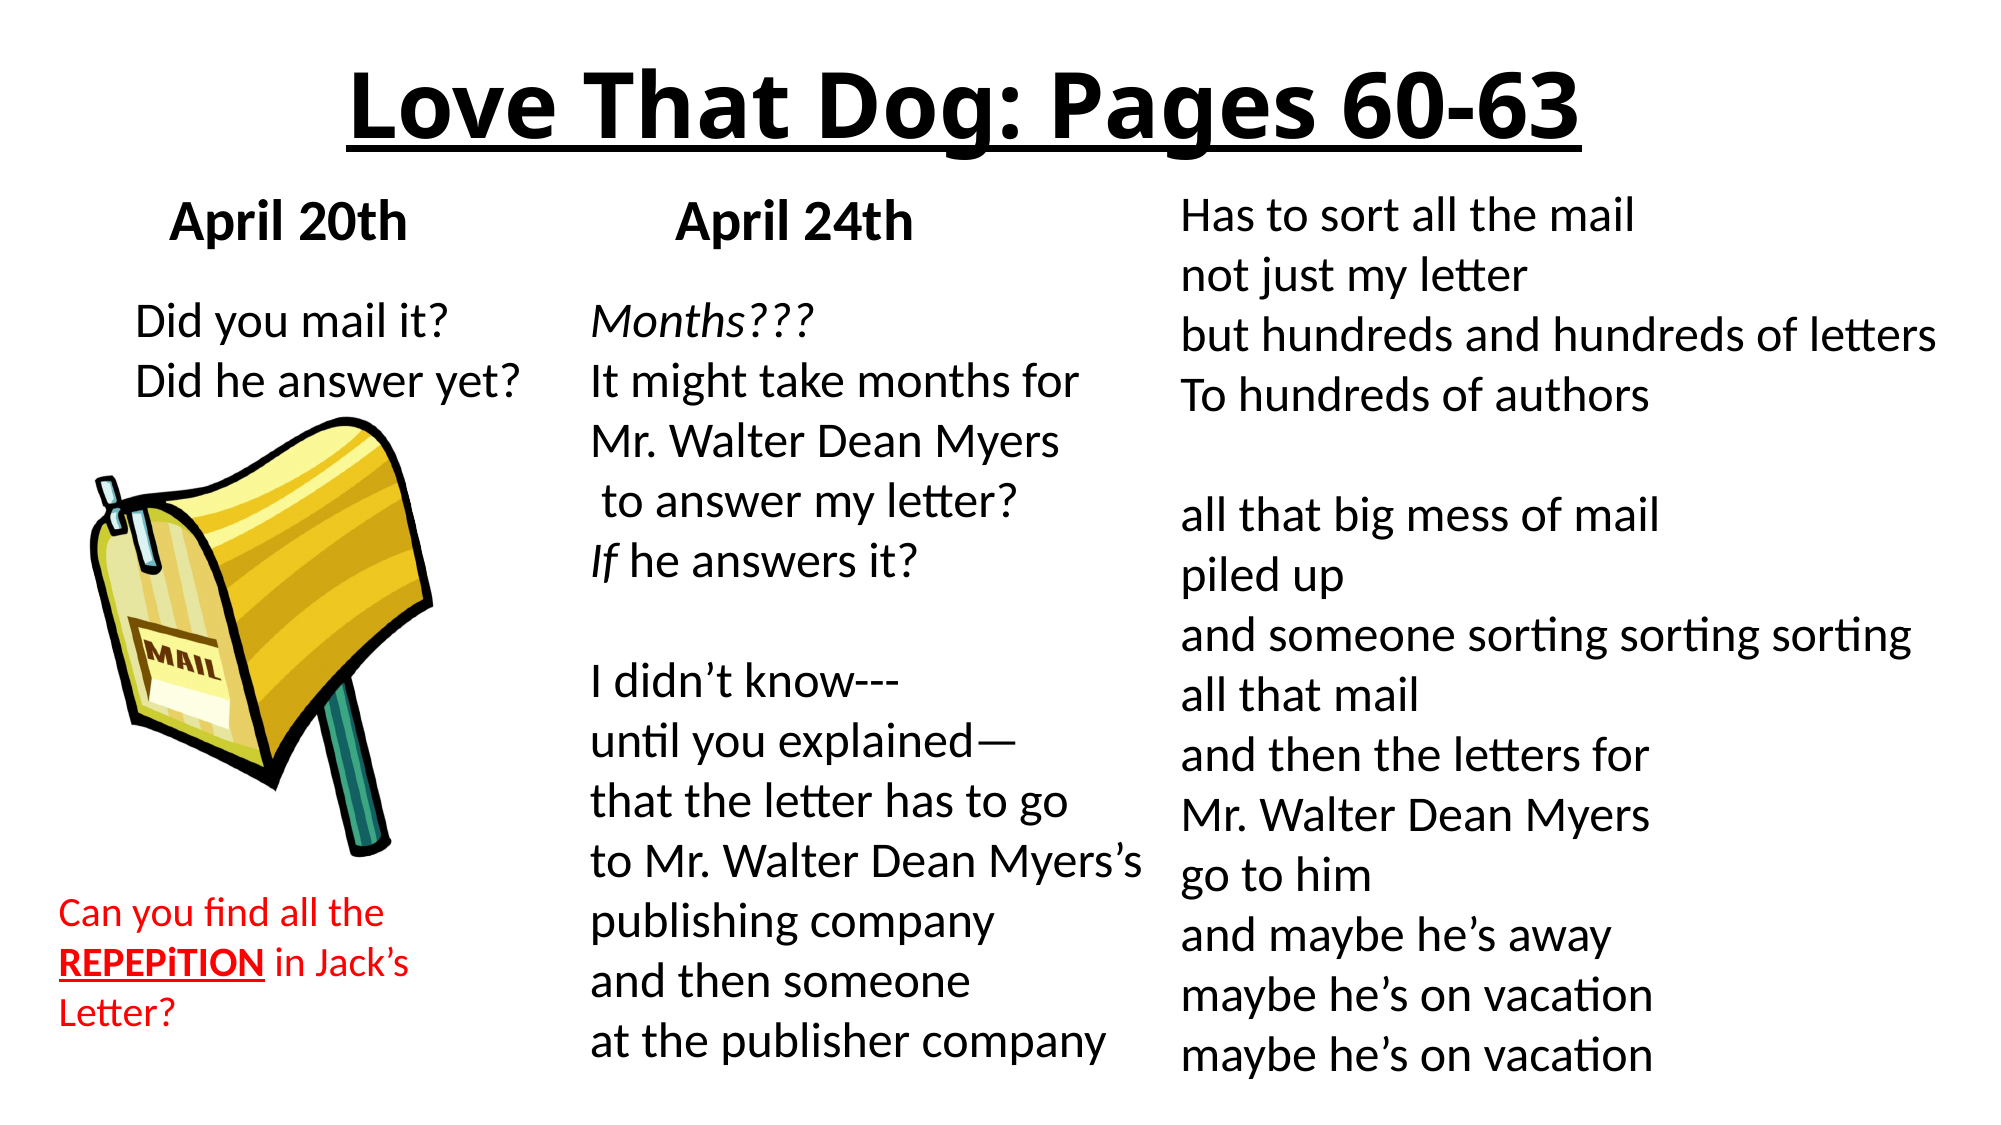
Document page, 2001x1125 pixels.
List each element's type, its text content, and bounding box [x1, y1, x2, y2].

text_box Months??? It might take months for Mr. Walter Dean Myers to answer my letter? If he answers it? I didn’t know--- until you explained— that the letter has to go to Mr. Walter Dean Myers’s publishing company and then someone at the publisher company [575, 279, 1165, 1075]
picture [72, 406, 488, 877]
title Love That Dog: Pages 60-63 [101, 0, 1827, 218]
text_box Can you find all the REPEPiTION in Jack’s Letter? [43, 877, 431, 1043]
text_box April 24th [660, 174, 964, 260]
text_box April 20th [154, 174, 458, 260]
text_box Has to sort all the mail not just my letter but hundreds and hundreds of letters To hundreds of authors all that big mess of mail piled up and someone sorting sorting sorting all that mail and then the letters for Mr. Walter Dean Myers go to him and maybe he’s away maybe he’s on vacation maybe he’s on vacation [1165, 174, 1974, 1125]
text_box Did you mail it? Did he answer yet? [120, 279, 575, 415]
